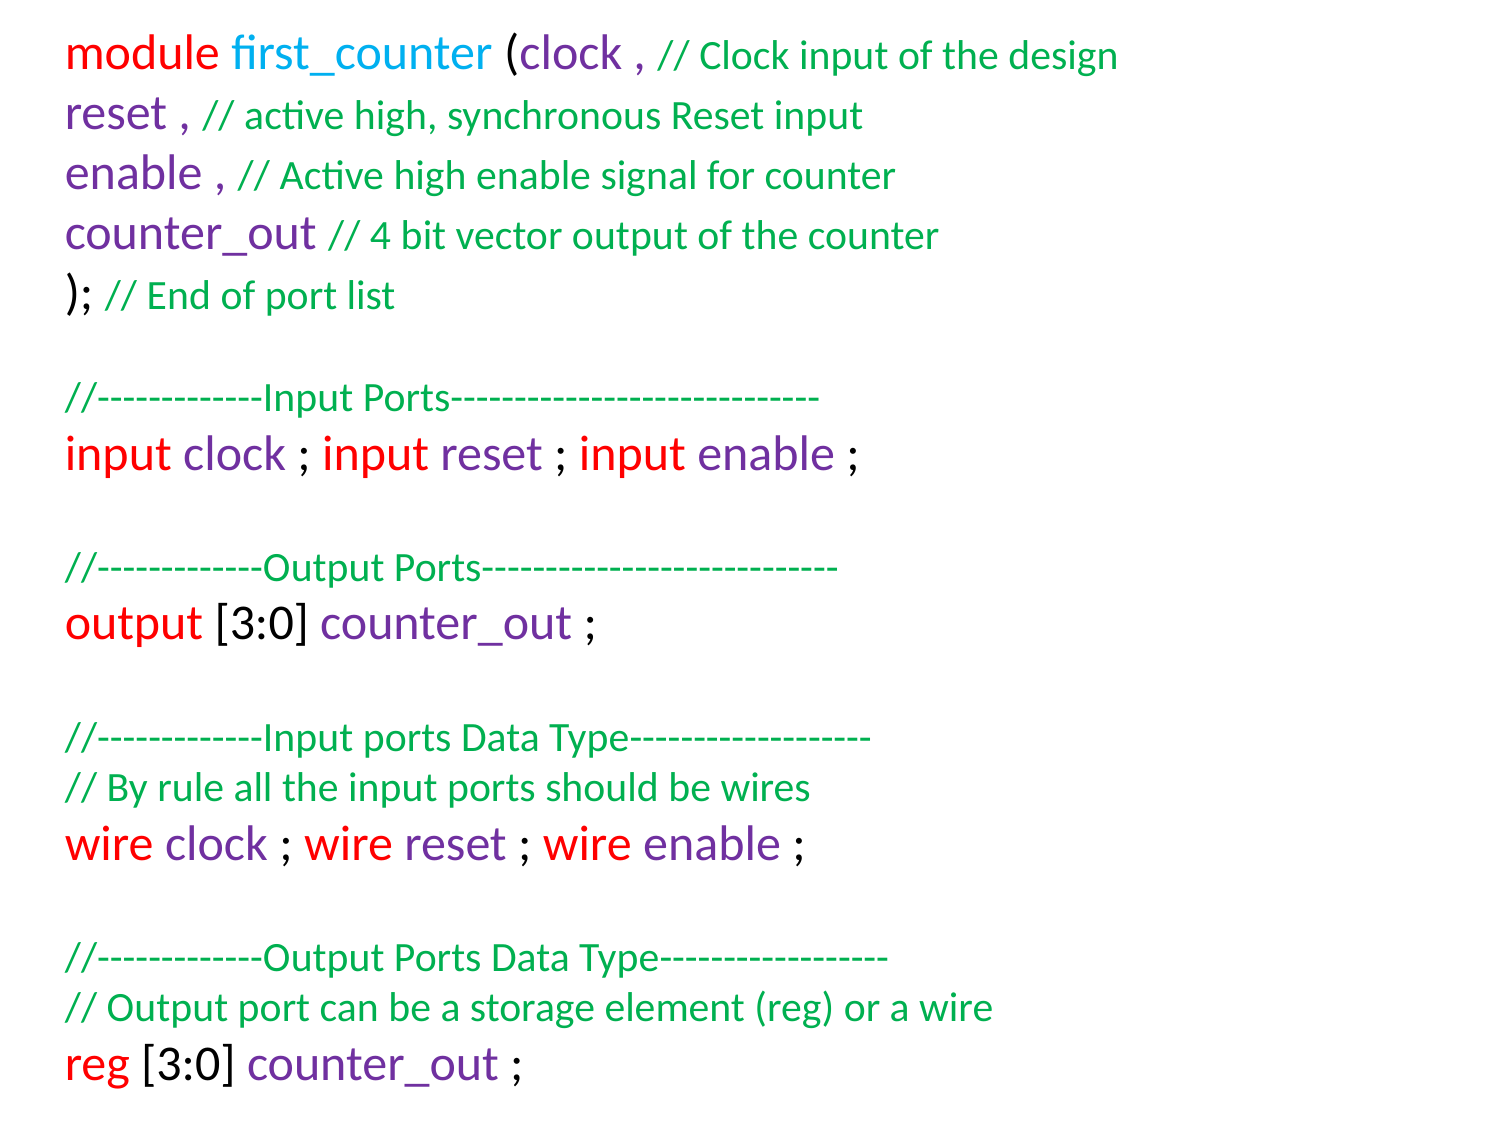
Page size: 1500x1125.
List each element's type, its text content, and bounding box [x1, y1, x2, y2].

text_box module first_counter (clock , // Clock input of the design reset , // active high, synchronous Reset input enable , // Active high enable signal for counter counter_out // 4 bit vector output of the counter ); // End of port list //-------------Input Ports----------------------------- input clock ; input reset ; input enable ; //-------------Output Ports---------------------------- output [3:0] counter_out ; //-------------Input ports Data Type------------------- // By rule all the input ports should be wires wire clock ; wire reset ; wire enable ; //-------------Output Ports Data Type------------------ // Output port can be a storage element (reg) or a wire reg [3:0] counter_out ; [50, 12, 1425, 1098]
